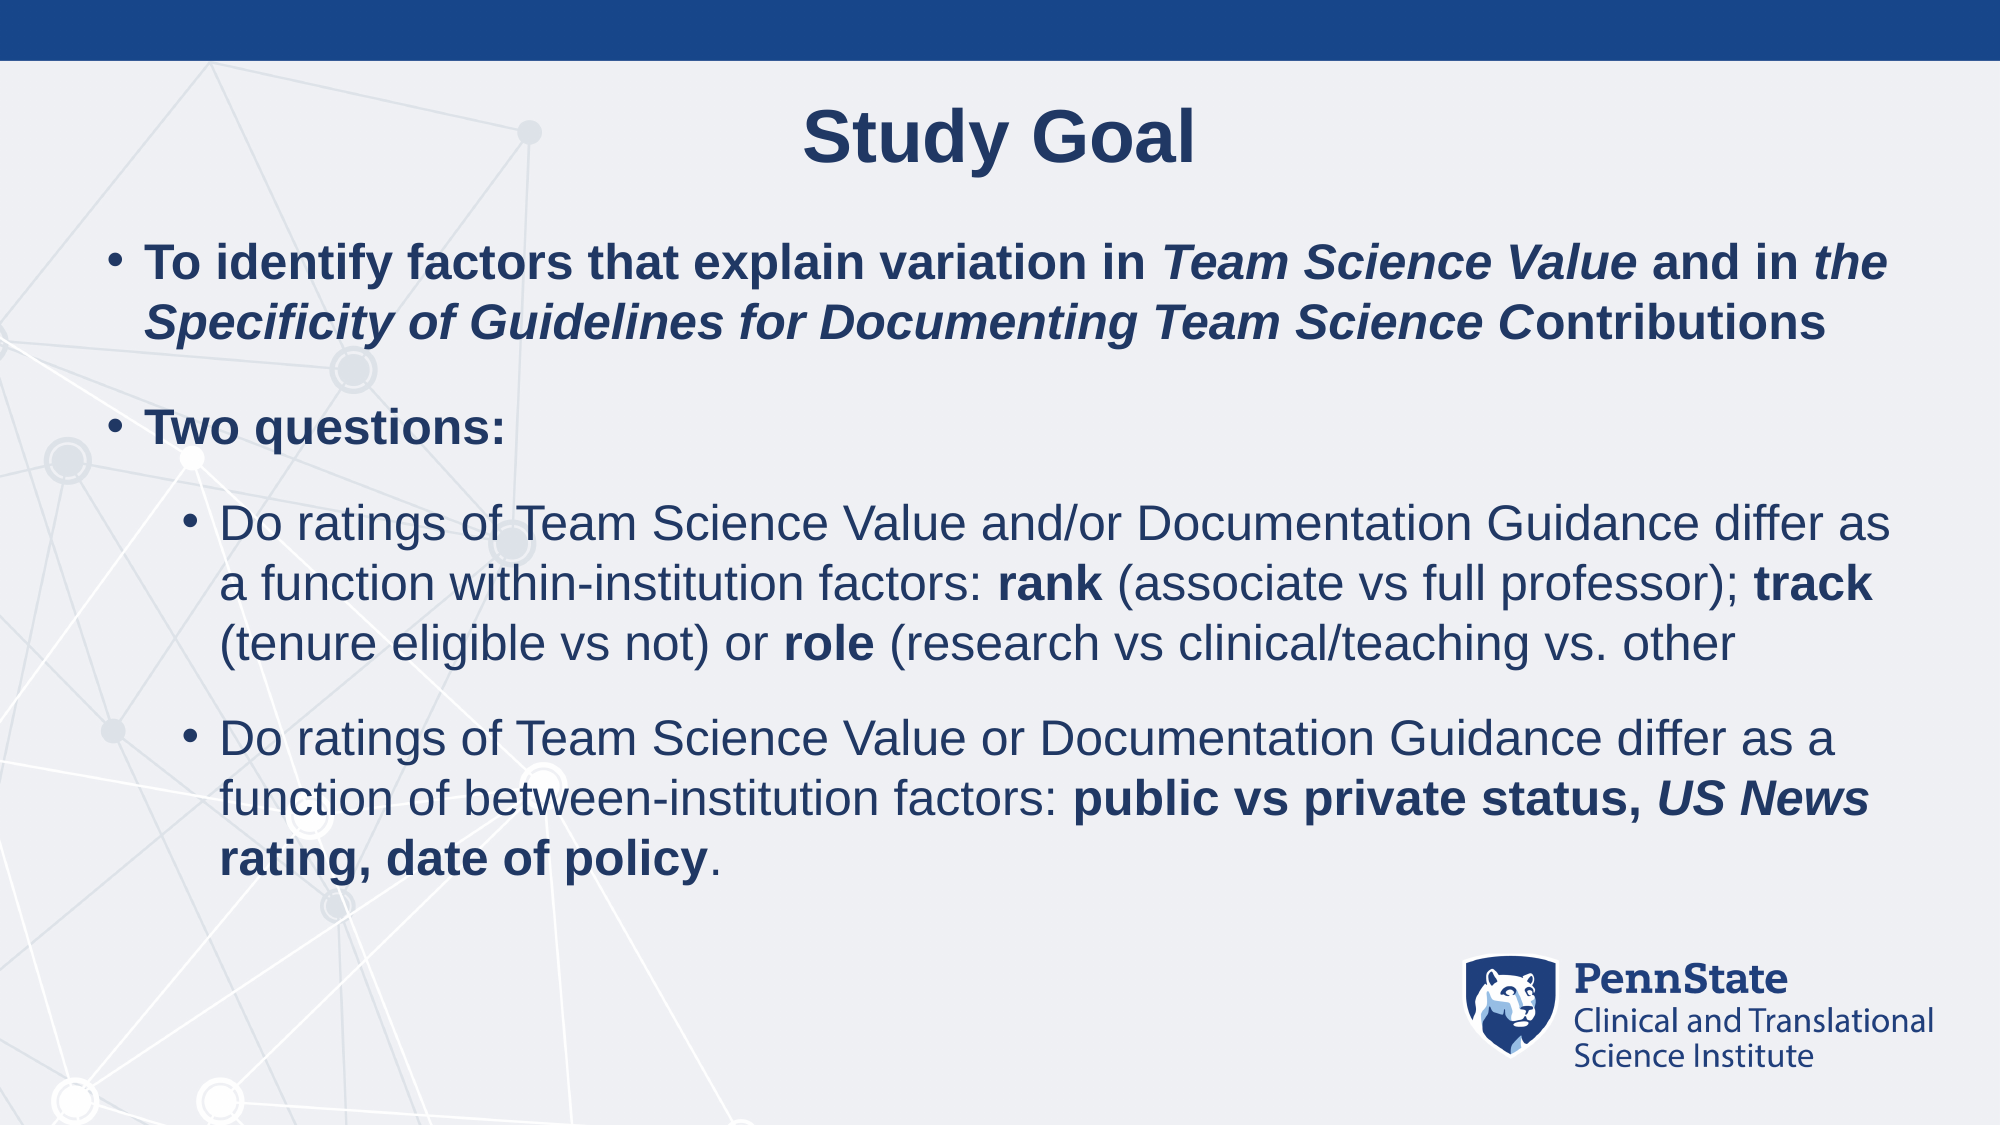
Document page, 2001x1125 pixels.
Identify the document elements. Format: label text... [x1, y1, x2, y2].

list To identify factors that explain variation in Team Science Value and in the Specificity of Guidelines for Documenting Team Science Contributions Two questions: Do ratings of Team Science Value and/or Documentation Guidance differ as a function within-institution factors: rank (associate vs full professor); track (tenure eligible vs not) or role (research vs clinical/teaching vs. other Do ratings of Team Science Value or Documentation Guidance differ as a function of between-institution factors: public vs private status, US News rating, date of policy. [91, 221, 1934, 1022]
picture [0, 0, 2000, 1125]
title Study Goal [137, 68, 1863, 197]
